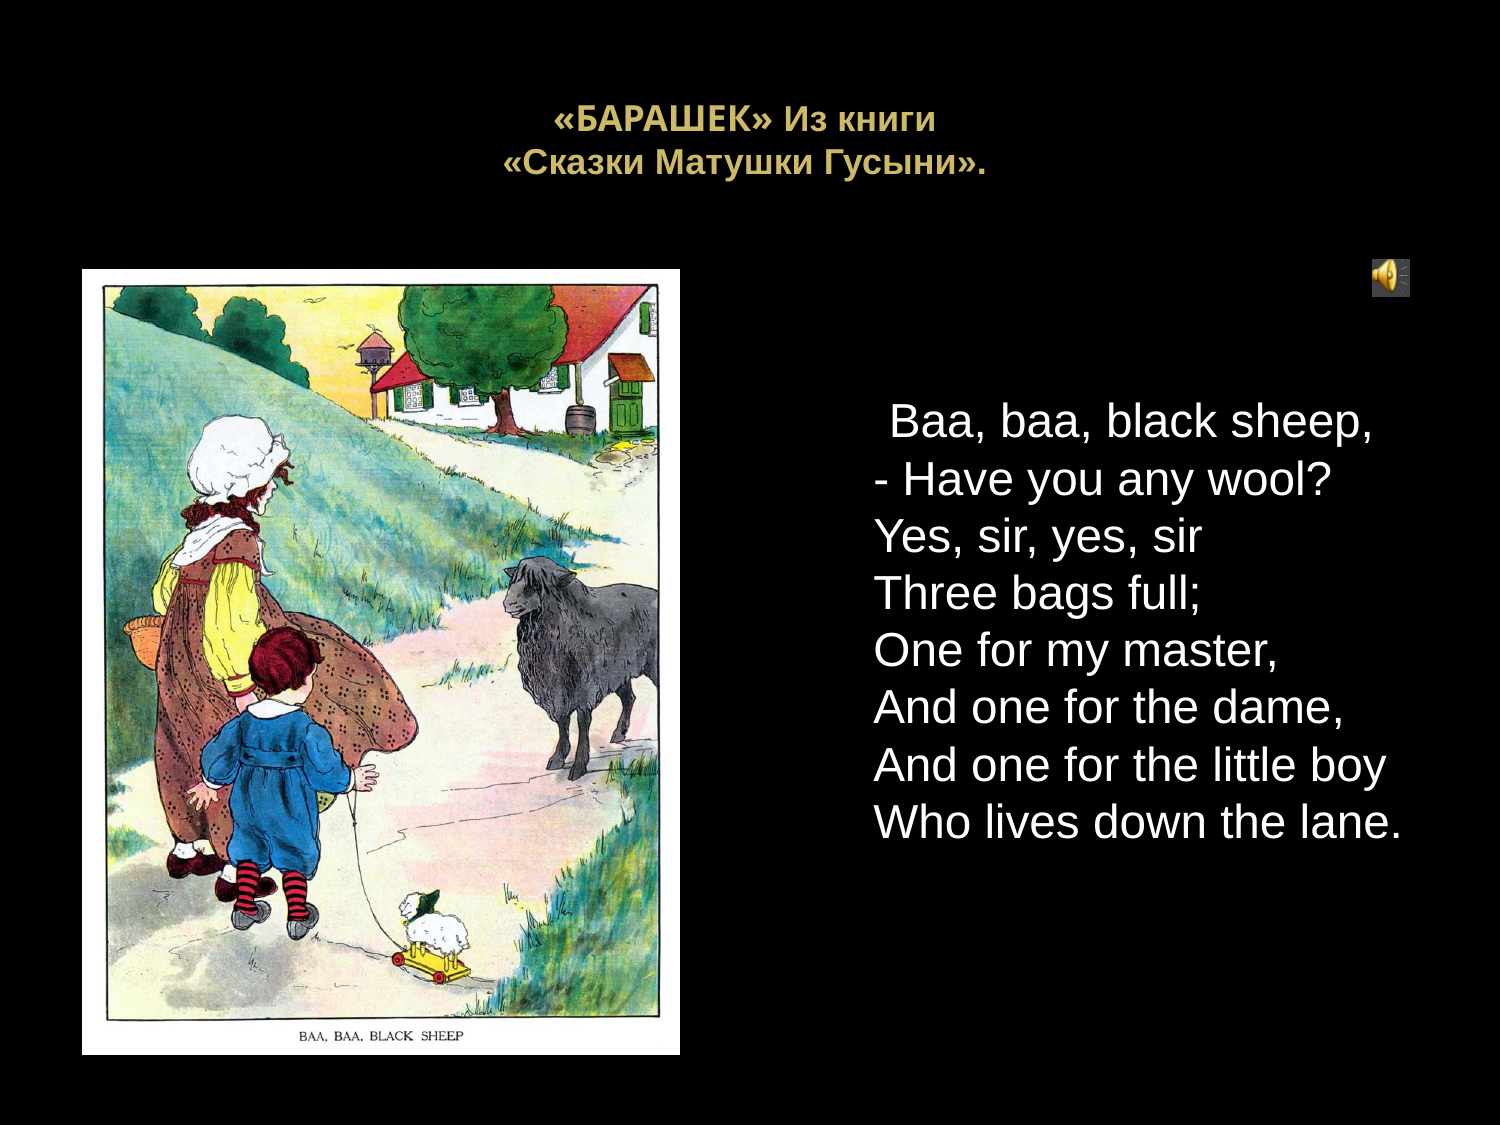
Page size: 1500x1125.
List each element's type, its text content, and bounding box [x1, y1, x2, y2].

picture [1370, 257, 1412, 299]
title «БАРАШЕК» Из книги «Сказки Матушки Гусыни». [75, 45, 1425, 233]
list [81, 269, 680, 1055]
list Baa, baa, black sheep, - Have you any wool? Yes, sir, yes, sir Three bags full; One for my master, And one for the dame, And one for the little boy Who lives down the lane. [773, 257, 1436, 1032]
